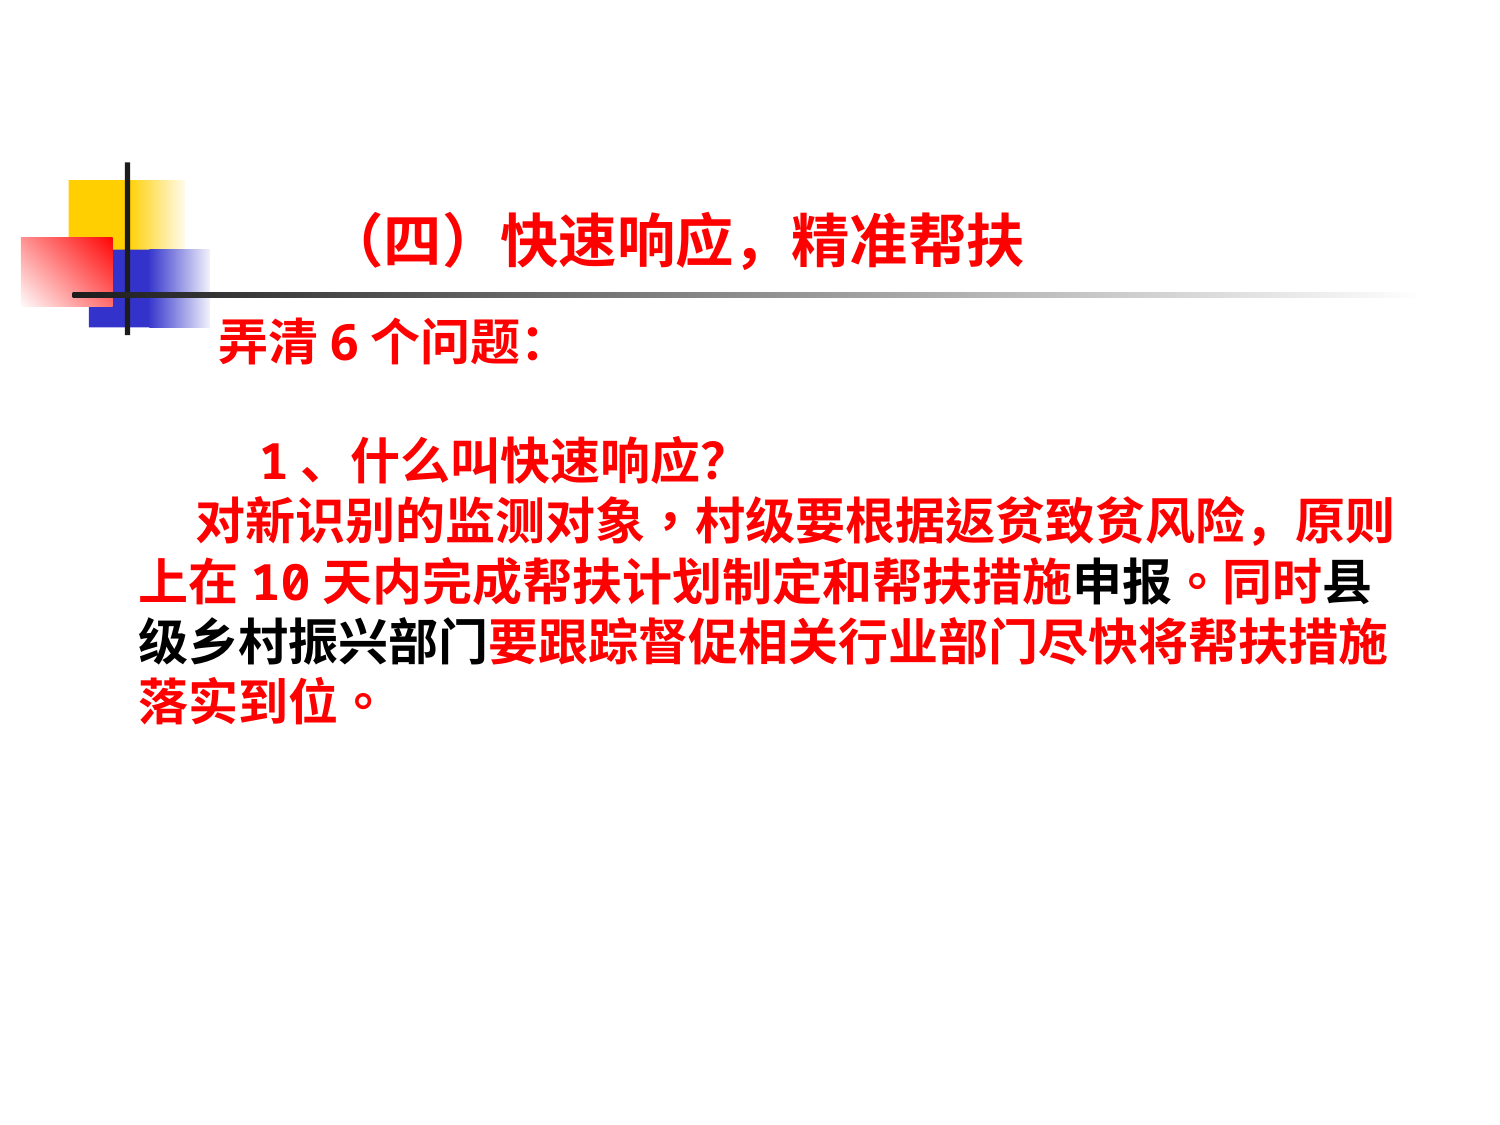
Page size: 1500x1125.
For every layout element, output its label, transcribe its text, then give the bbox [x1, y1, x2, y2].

text_box 弄清6个问题： 1、什么叫快速响应？ 对新识别的监测对象，村级要根据返贫致贫风险，原则上在10天内完成帮扶计划制定和帮扶措施申报。同时县级乡村振兴部门要跟踪督促相关行业部门尽快将帮扶措施落实到位。 [123, 302, 1412, 788]
text_box （四）快速响应，精准帮扶 [311, 196, 1040, 281]
